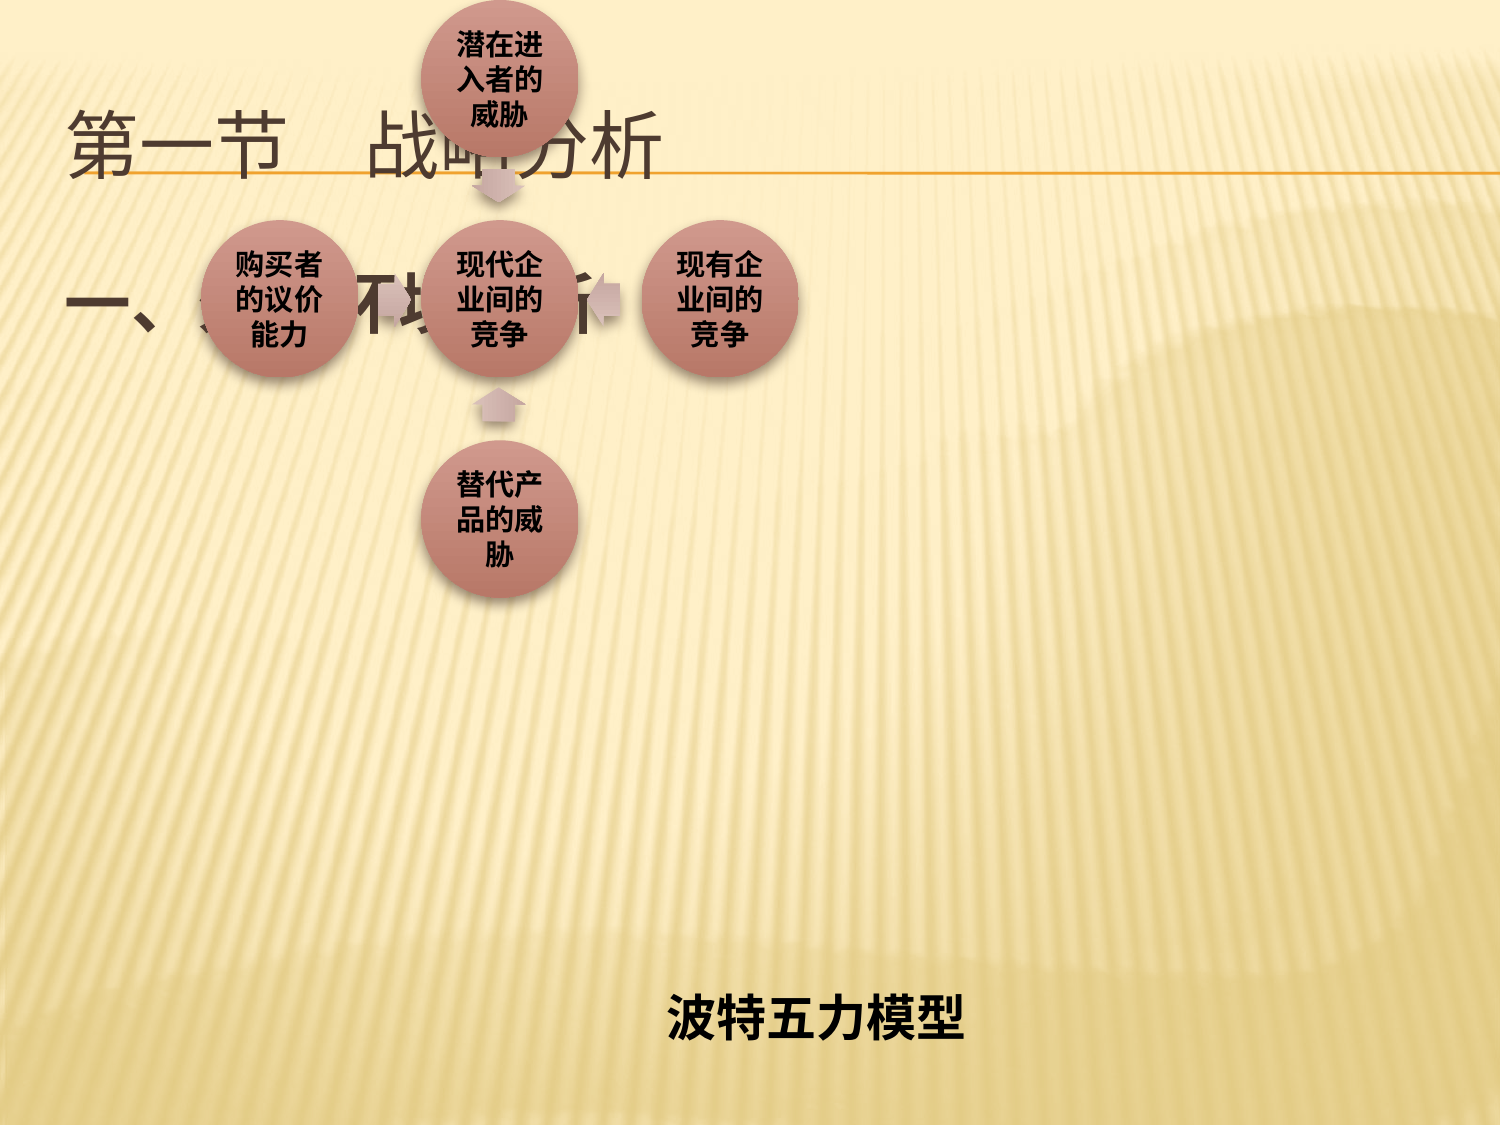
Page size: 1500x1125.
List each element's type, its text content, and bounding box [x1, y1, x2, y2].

list 一、外部环境分析 [50, 254, 1475, 956]
text_box 波特五力模型 [651, 979, 1069, 1054]
title 第一节 战略分析 [509, 75, 1475, 213]
title 第一节 战略分析 [50, 75, 487, 213]
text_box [318, 316, 1320, 915]
